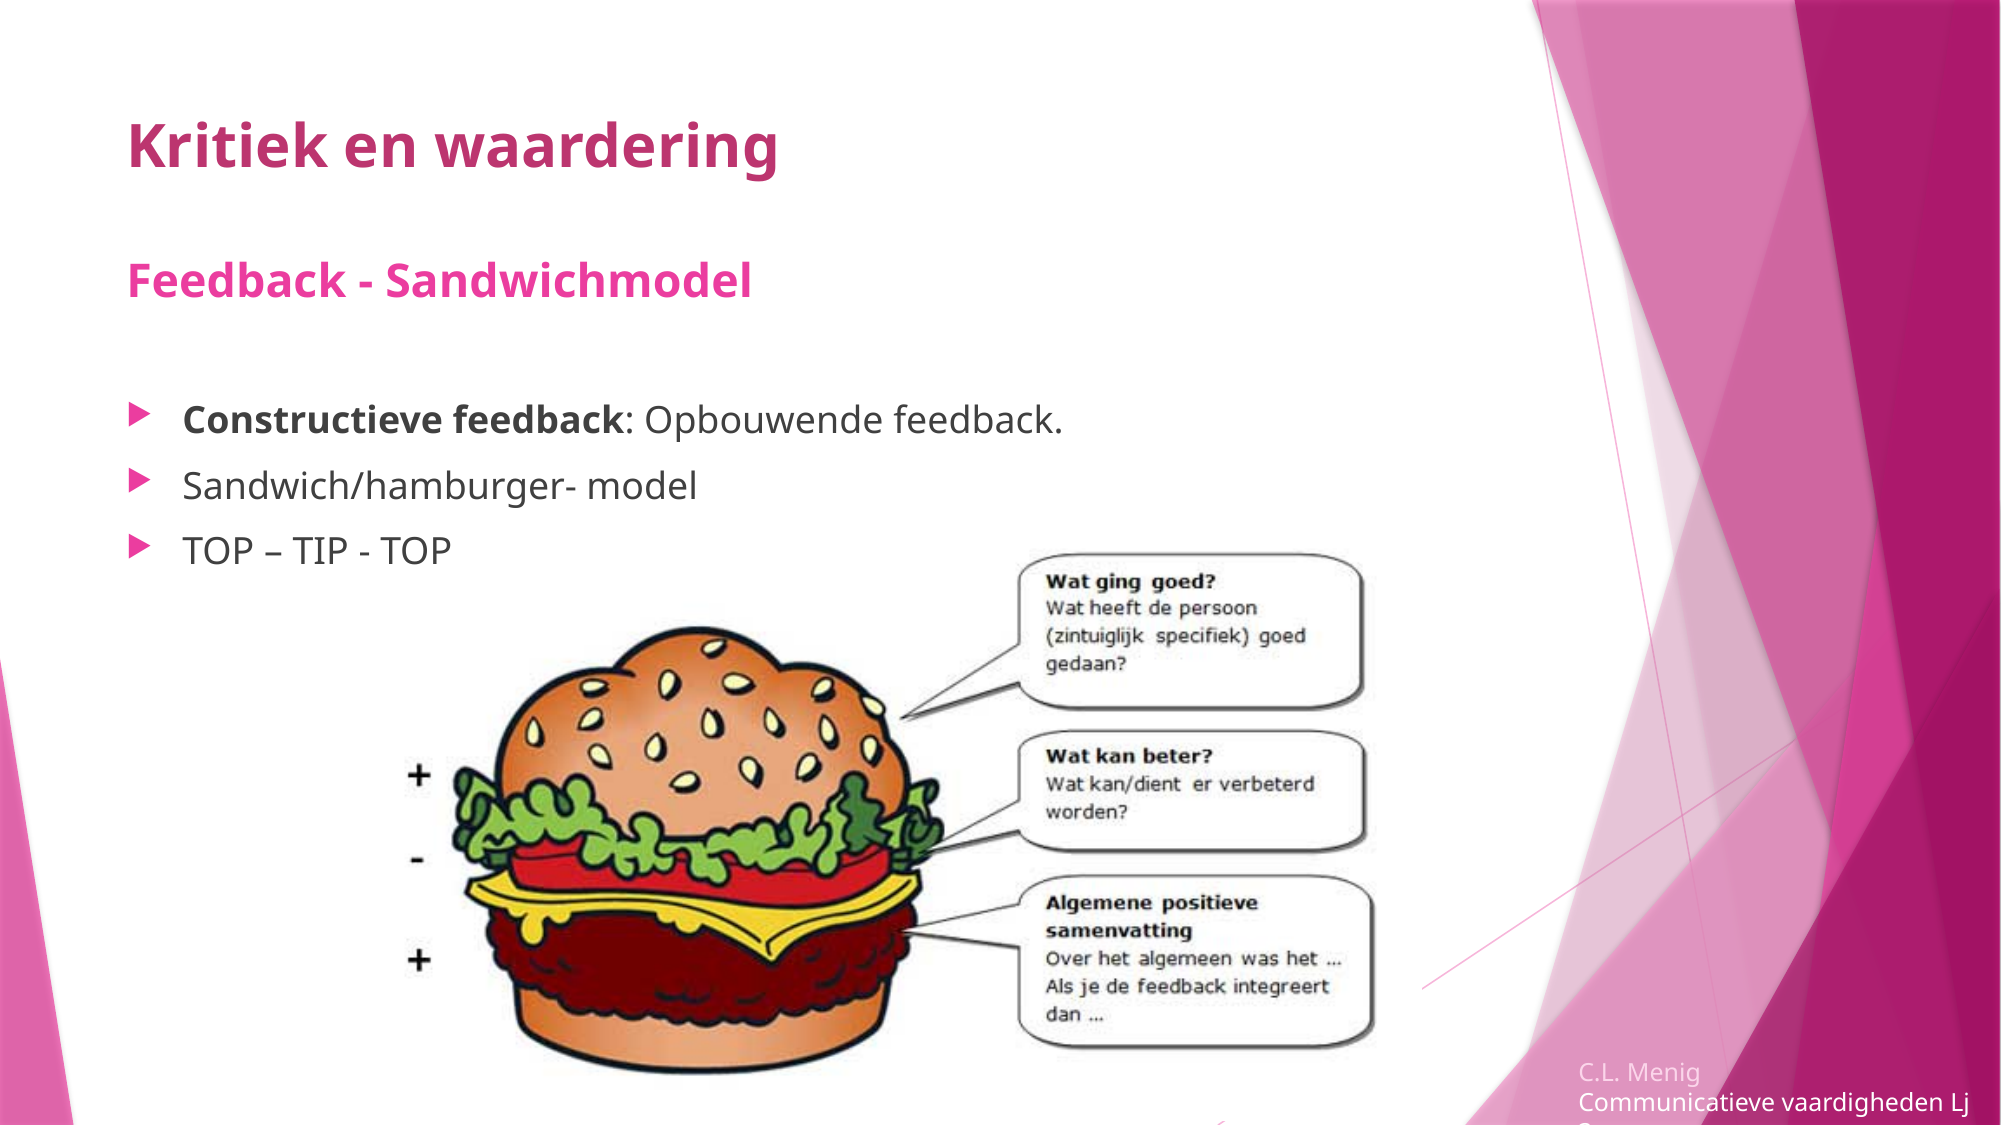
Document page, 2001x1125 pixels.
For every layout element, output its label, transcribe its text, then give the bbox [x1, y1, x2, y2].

picture [294, 520, 1422, 1122]
list Constructieve feedback: Opbouwende feedback. Sandwich/hamburger- model TOP – TIP - TOP [111, 388, 1522, 1025]
title Kritiek en waardering Feedback - Sandwichmodel [111, 99, 1522, 317]
text_box C.L. Menig Communicatieve vaardigheden Lj 3 [1563, 1049, 2000, 1125]
